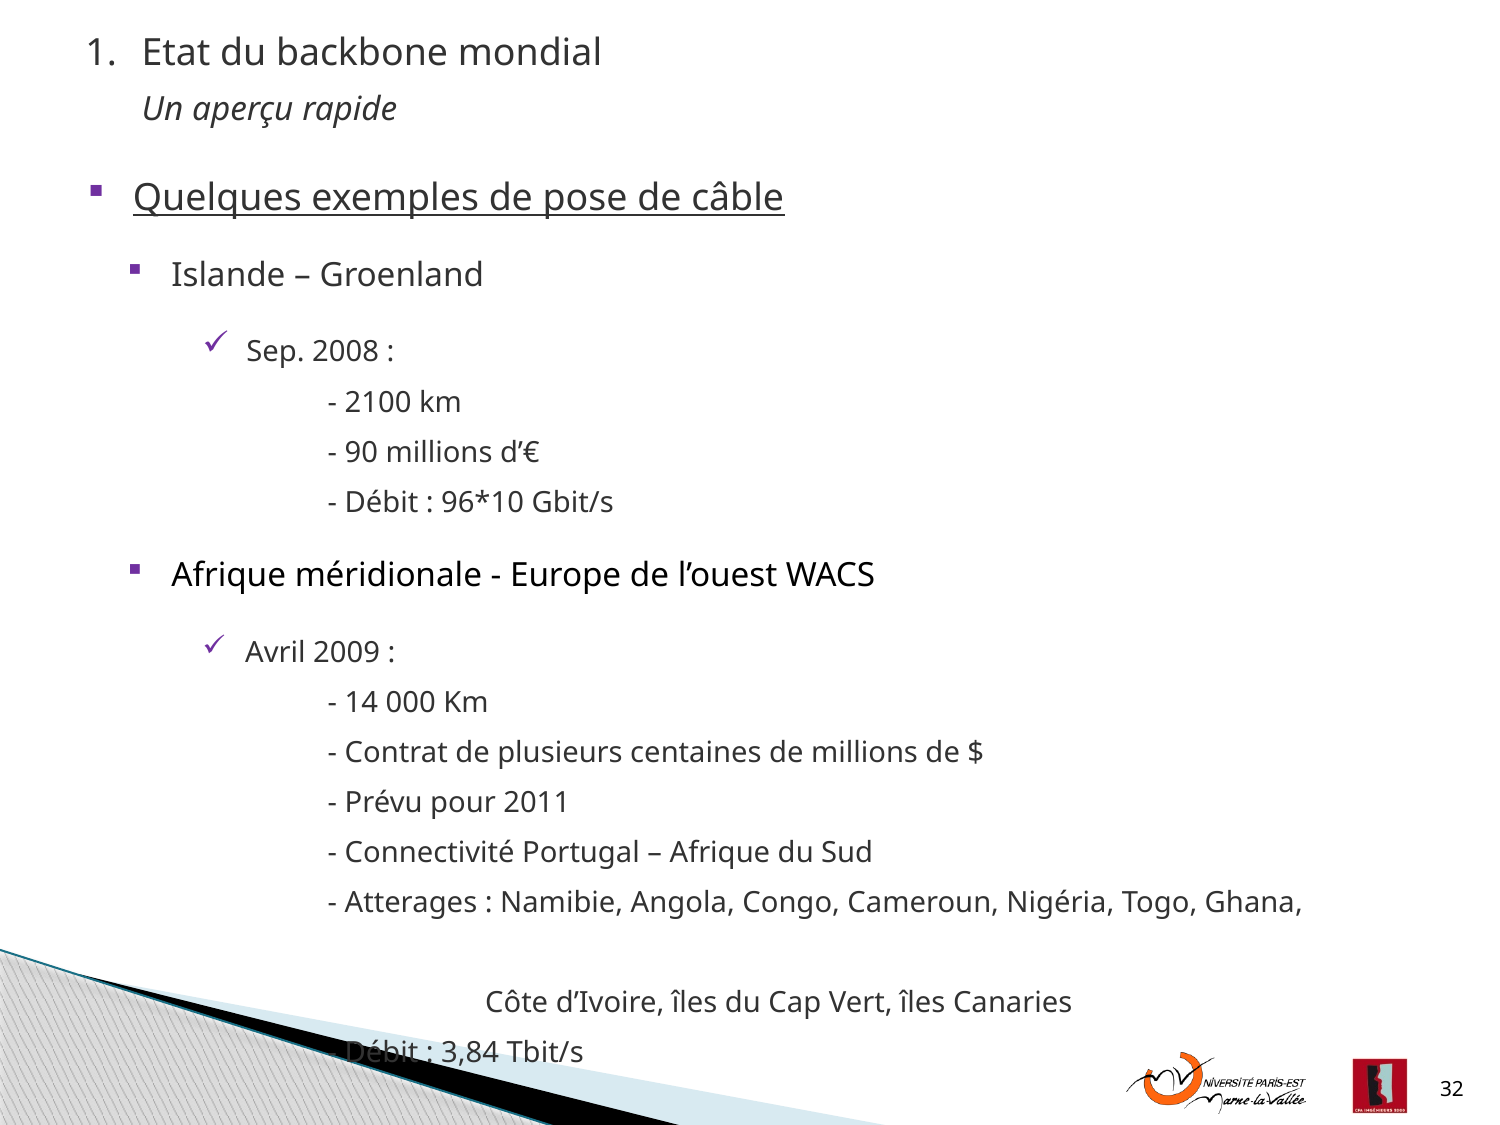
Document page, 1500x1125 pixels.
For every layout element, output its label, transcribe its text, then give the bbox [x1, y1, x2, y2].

text_box Etat du backbone mondial Un aperçu rapide [70, 11, 1425, 137]
picture [1351, 1057, 1408, 1114]
text_box Quelques exemples de pose de câble Islande – Groenland Sep. 2008 : - 2100 km - 90 millions d’€ - Débit : 96*10 Gbit/s Afrique méridionale - Europe de l’ouest WACS Avril 2009 : - 14 000 Km - Contrat de plusieurs centaines de millions de $ - Prévu pour 2011 - Connectivité Portugal – Afrique du Sud - Atterages : Namibie, Angola, Congo, Cameroun, Nigéria, Togo, Ghana, Côte d’Ivoire, îles du Cap Vert, îles Canaries - Débit : 3,84 Tbit/s [72, 160, 1442, 1021]
slide_number 32 [1418, 1051, 1479, 1112]
picture [1126, 1052, 1306, 1114]
